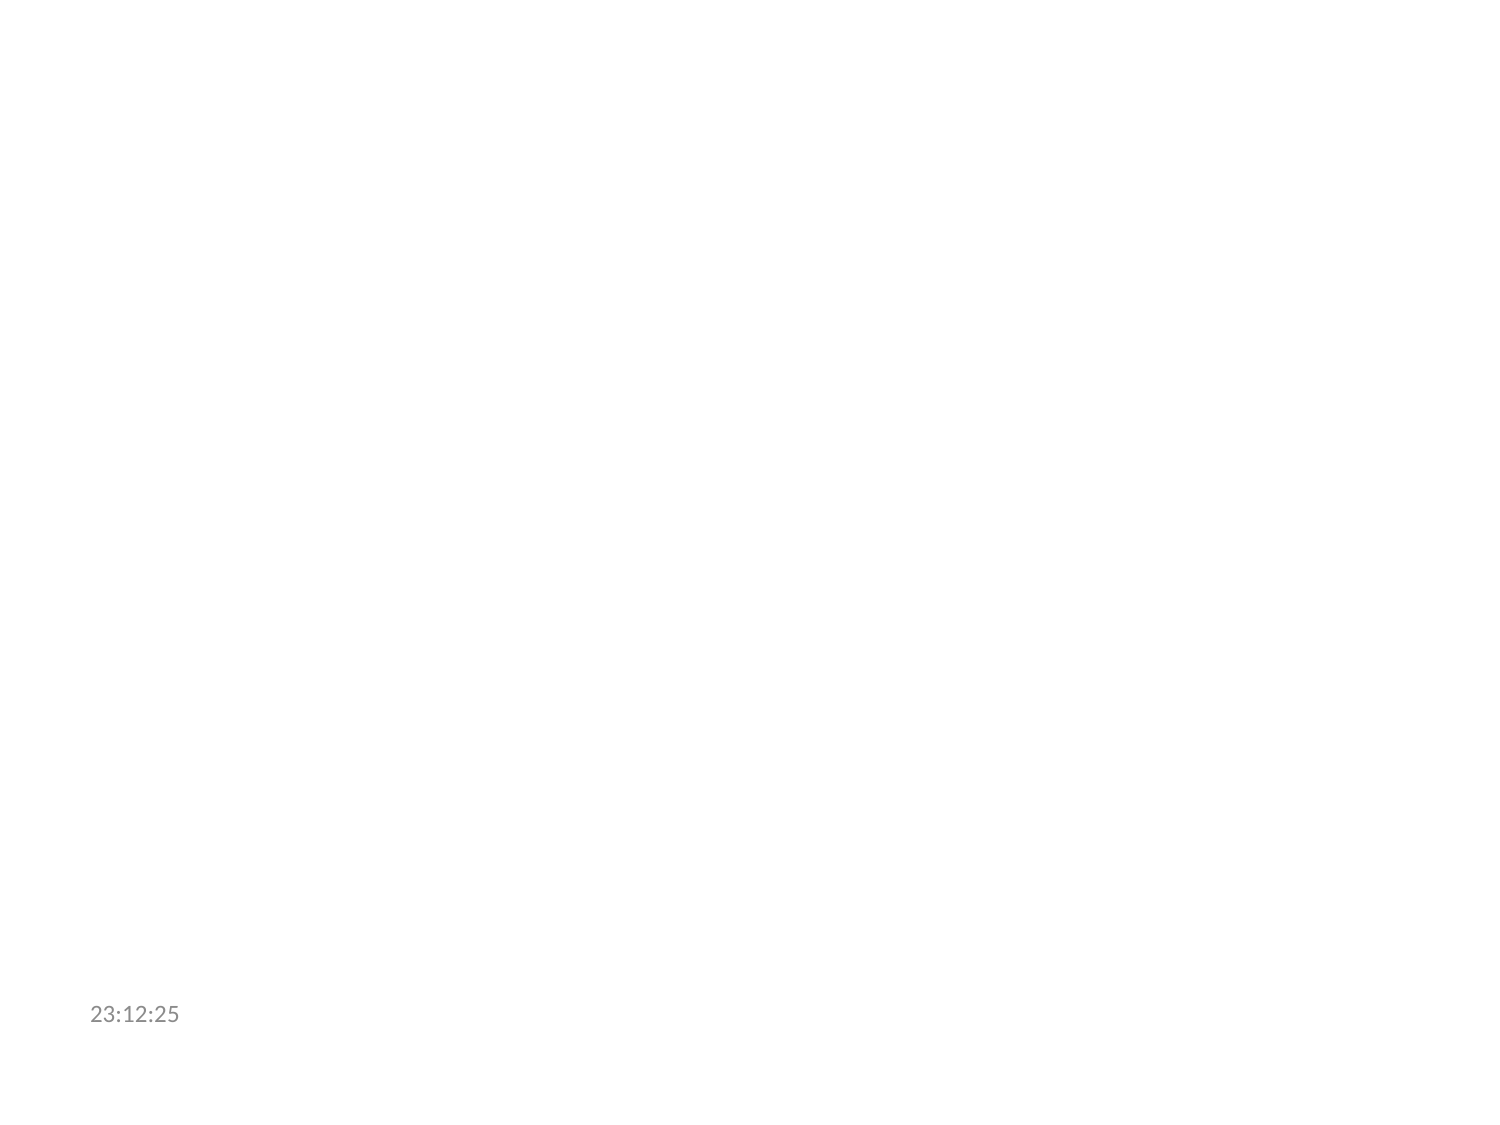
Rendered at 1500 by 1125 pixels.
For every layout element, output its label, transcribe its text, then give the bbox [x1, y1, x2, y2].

text_box 15:35:09 [75, 982, 425, 1043]
